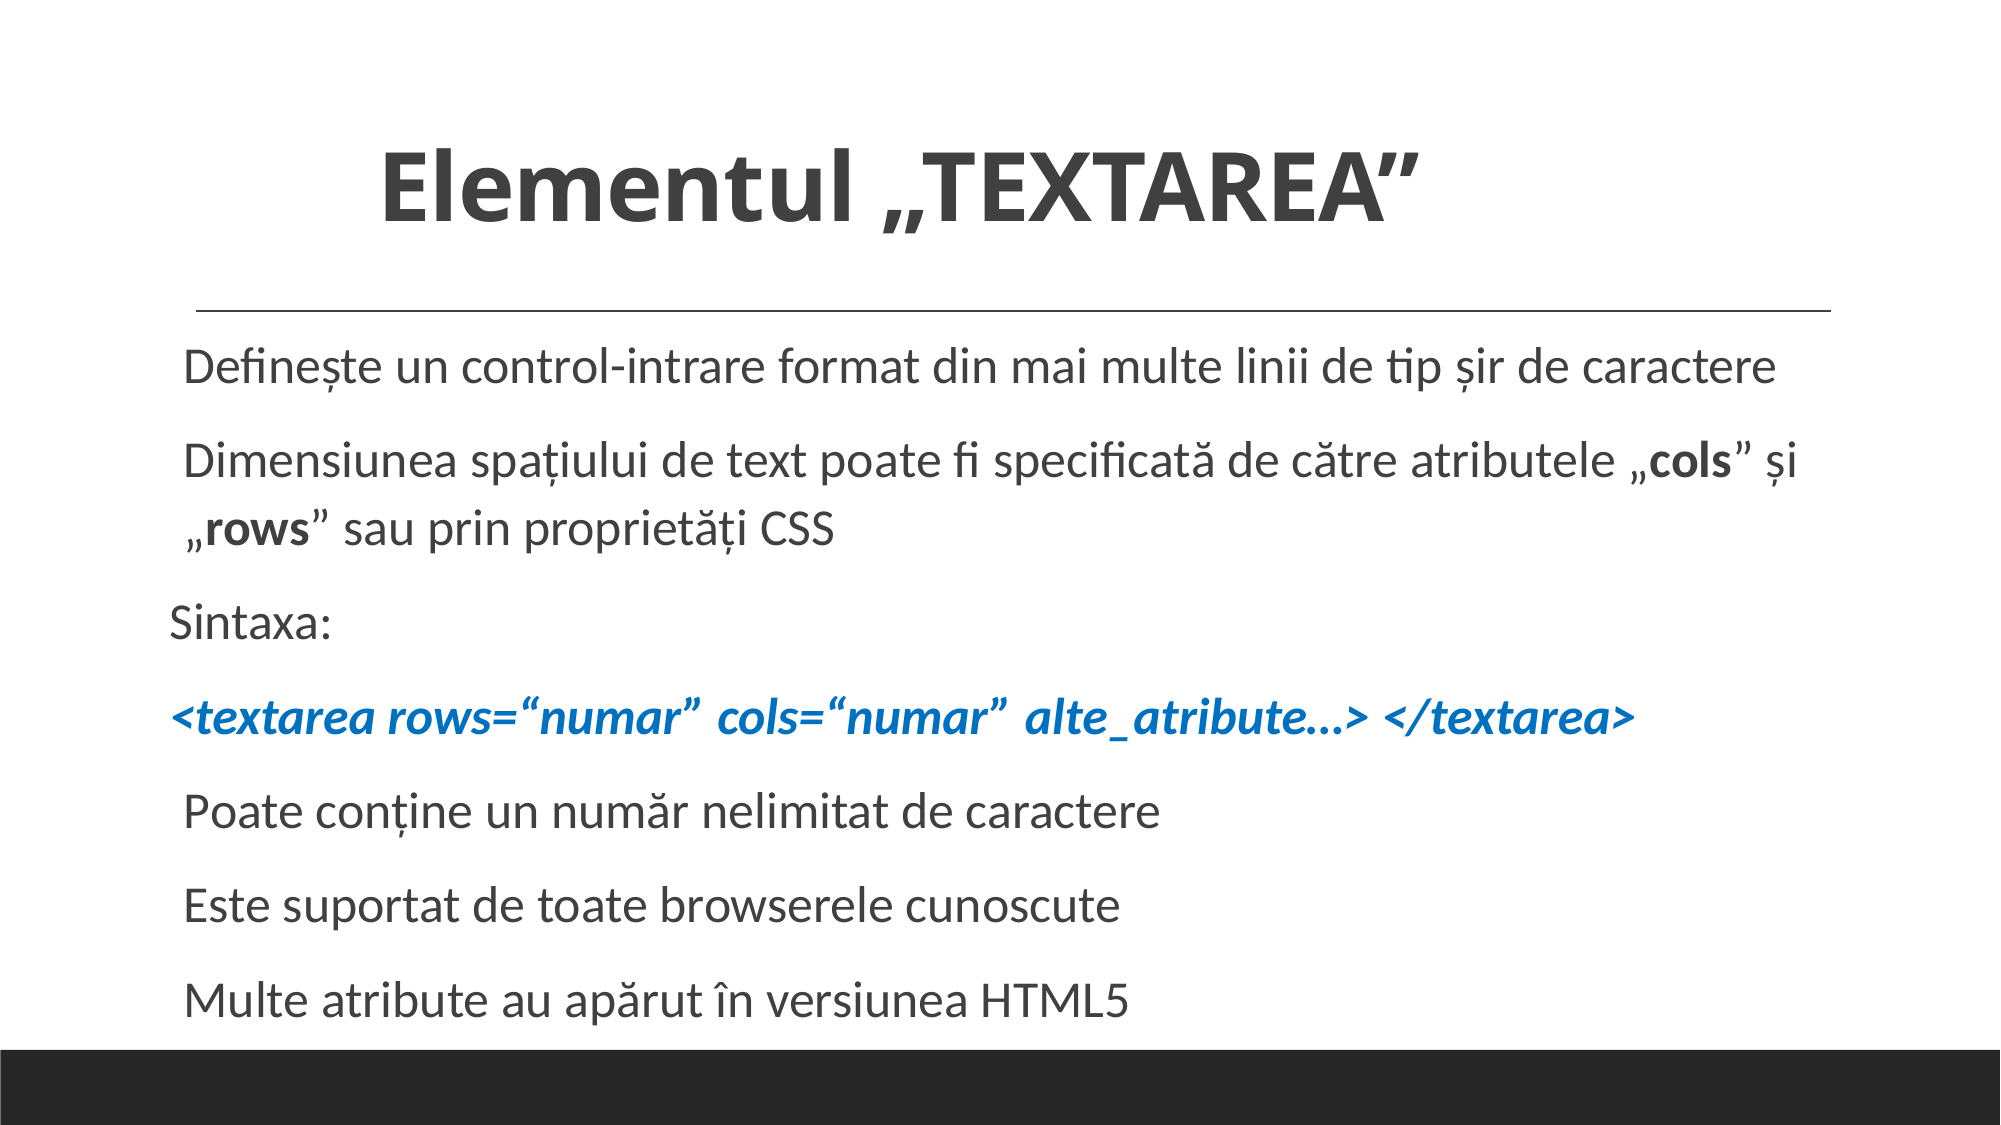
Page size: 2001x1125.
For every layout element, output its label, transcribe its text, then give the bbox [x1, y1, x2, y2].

list Defineşte un control-intrare format din mai multe linii de tip şir de caractere Dimensiunea spaţiului de text poate fi specificată de către atributele „cols” și „rows” sau prin proprietăți CSS Sintaxa: <textarea rows=“numar” cols=“numar” alte_atribute…> </textarea> Poate conține un număr nelimitat de caractere Este suportat de toate browserele cunoscute Multe atribute au apărut în versiunea HTML5 [169, 317, 1889, 1041]
title Elementul „TEXTAREA” [362, 62, 1638, 250]
